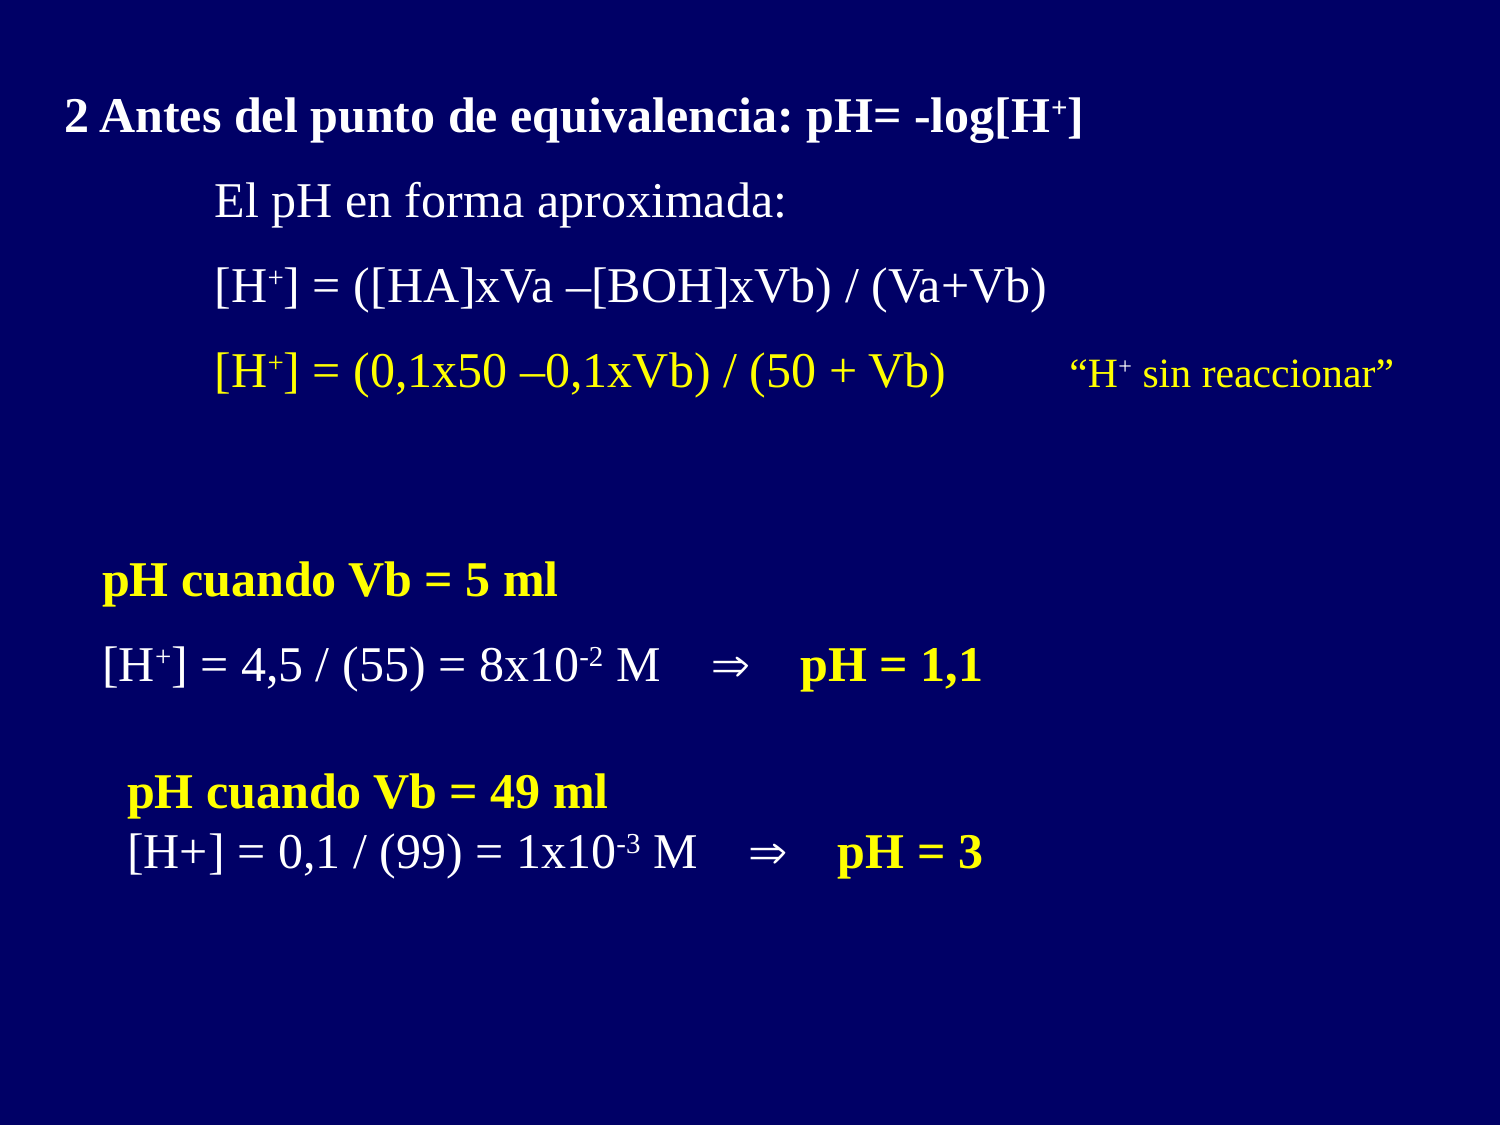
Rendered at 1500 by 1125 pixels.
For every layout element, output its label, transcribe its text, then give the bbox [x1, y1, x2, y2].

text_box pH cuando Vb = 5 ml [H+] = 4,5 / (55) = 8x10-2 M  pH = 1,1 [87, 538, 1500, 699]
text_box 2 Antes del punto de equivalencia: pH= -log[H+] El pH en forma aproximada: [H+] = ([HA]xVa –[BOH]xVb) / (Va+Vb) [H+] = (0,1x50 –0,1xVb) / (50 + Vb) “H+ sin reaccionar” [50, 75, 1436, 405]
text_box pH cuando Vb = 49 ml [H+] = 0,1 / (99) = 1x10-3 M  pH = 3 [112, 751, 1500, 887]
